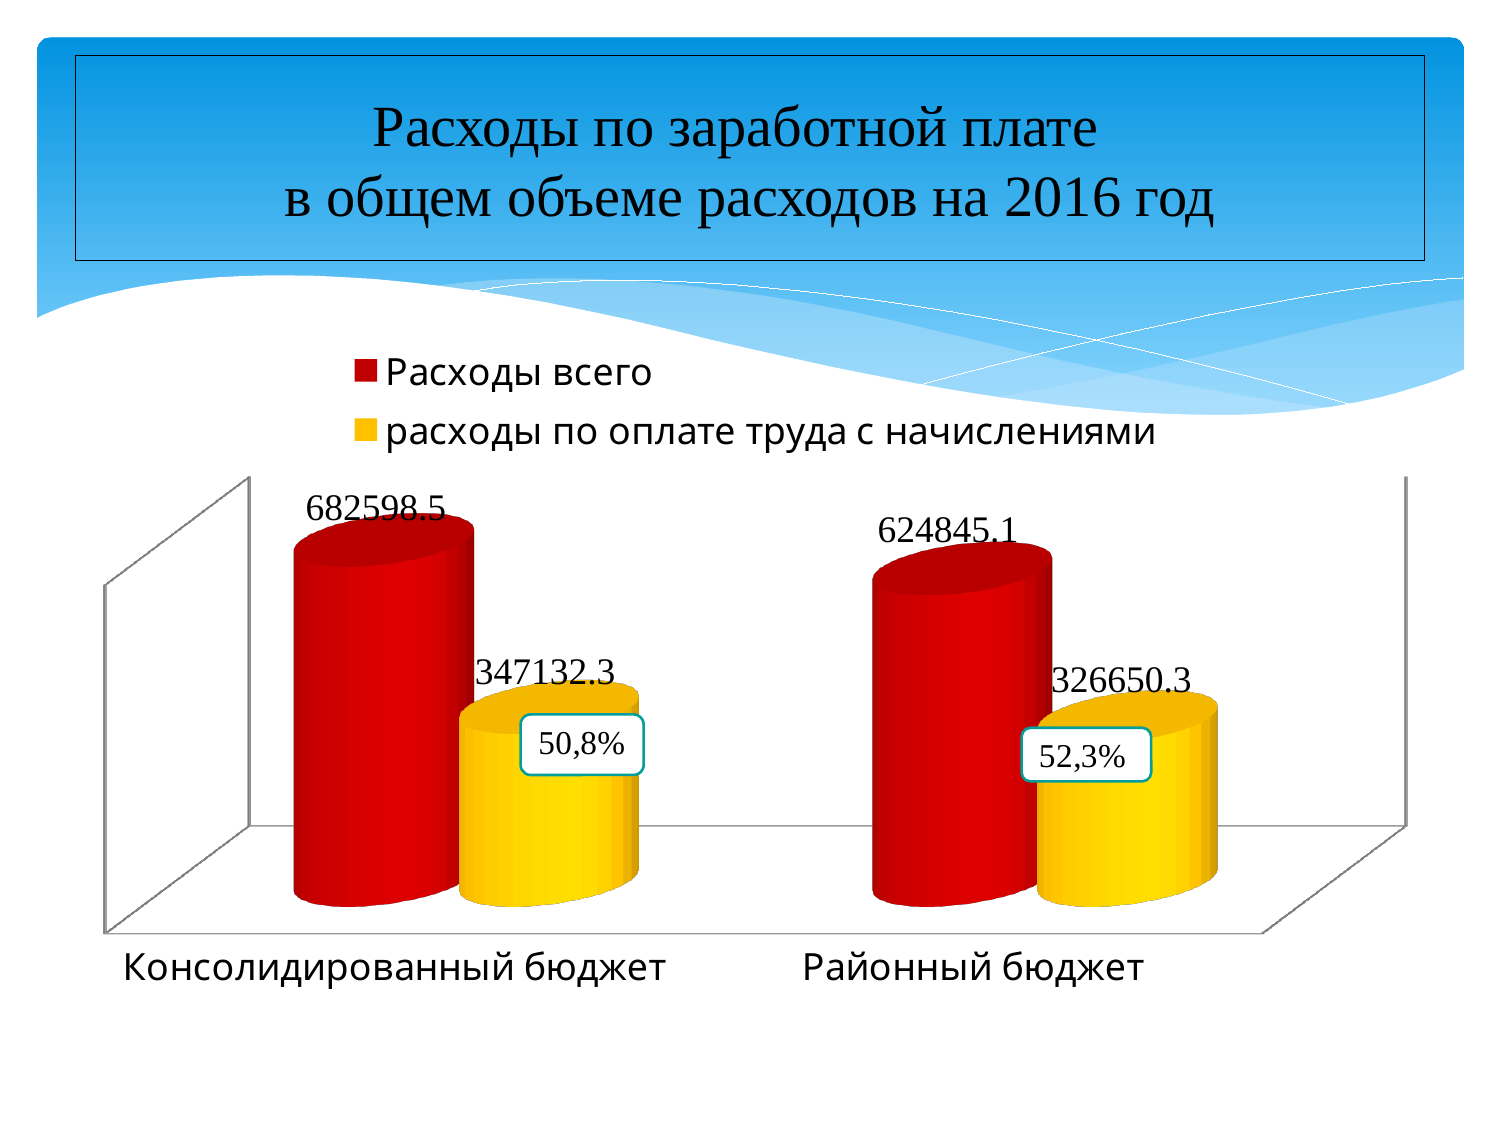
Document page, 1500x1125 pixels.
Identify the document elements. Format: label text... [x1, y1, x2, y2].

chart [76, 326, 1436, 1006]
title Расходы по заработной плате в общем объеме расходов на 2016 год [75, 55, 1425, 261]
